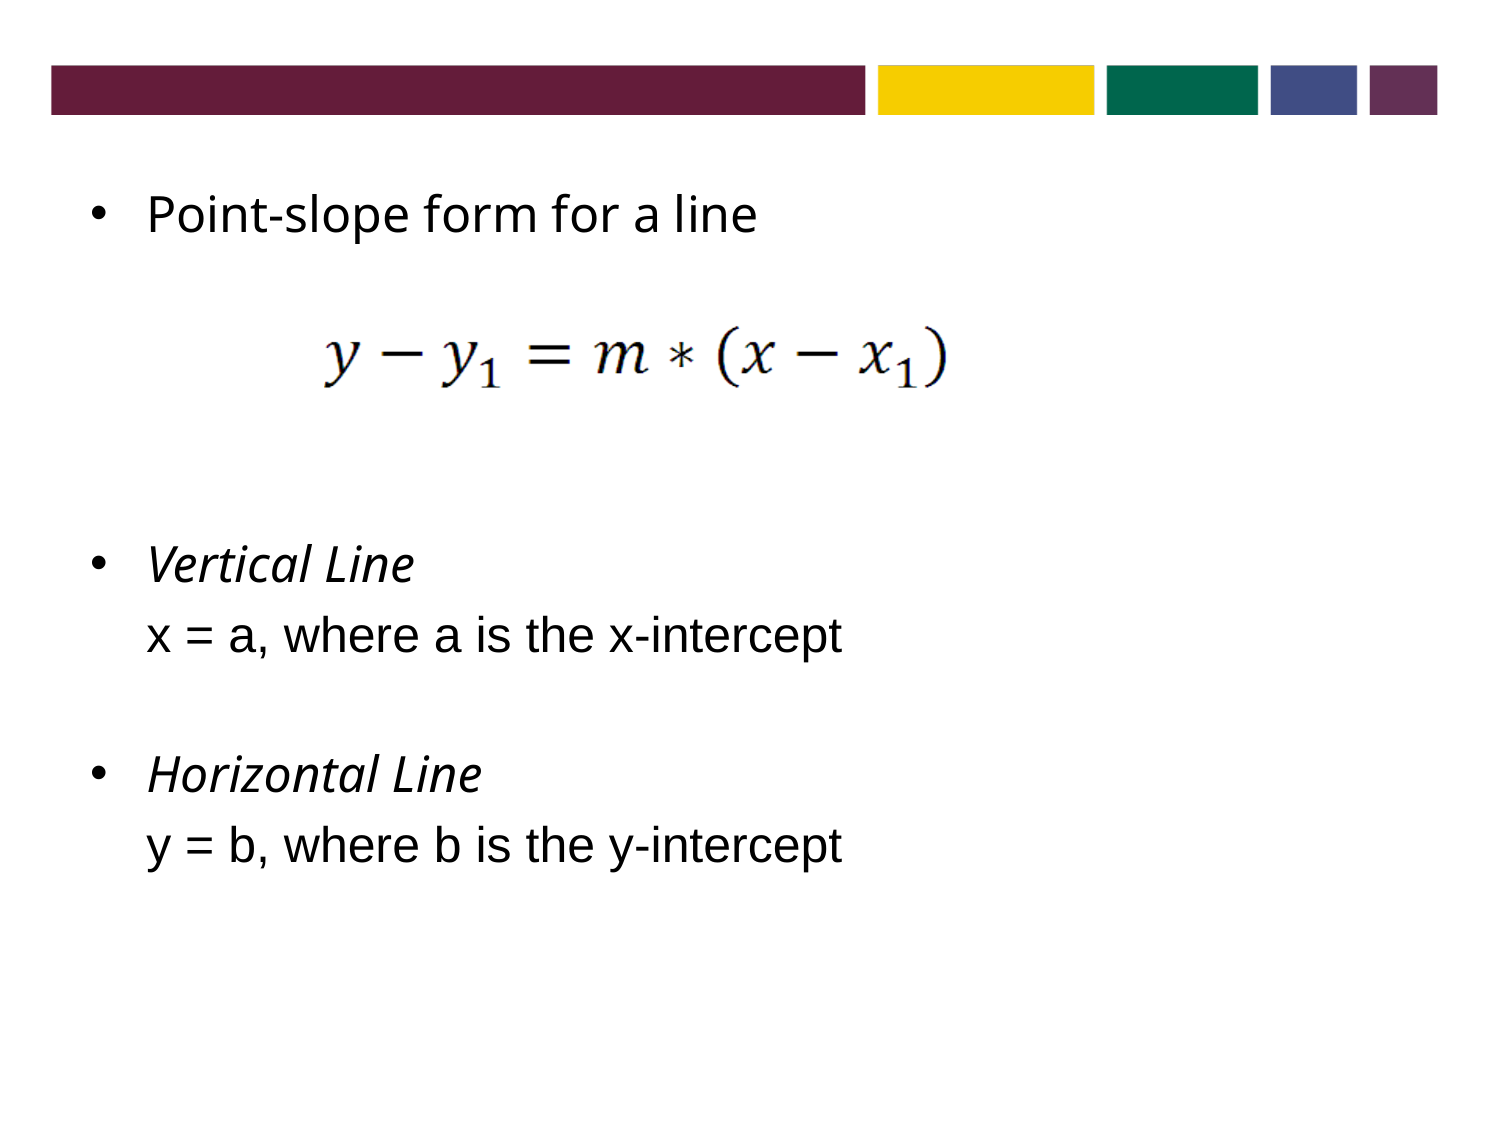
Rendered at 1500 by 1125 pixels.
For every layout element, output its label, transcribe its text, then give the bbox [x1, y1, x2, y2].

text_box [0, 0, 1500, 75]
list Point-slope form for a line Vertical Line x = a, where a is the x-intercept Horizontal Line y = b, where b is the y-intercept [75, 174, 1425, 1005]
picture [50, 75, 1438, 115]
picture [324, 312, 949, 404]
